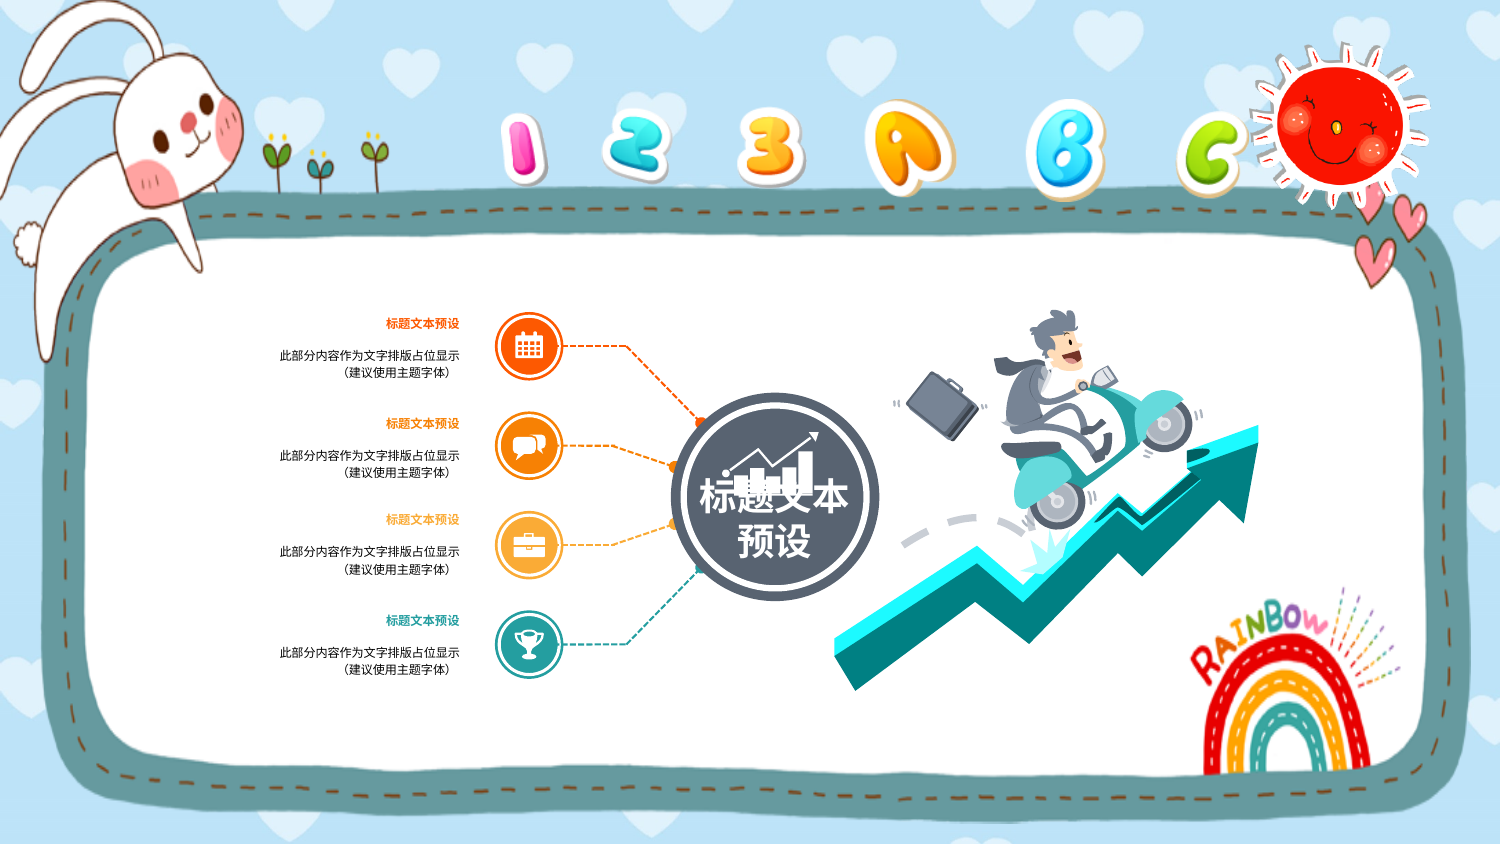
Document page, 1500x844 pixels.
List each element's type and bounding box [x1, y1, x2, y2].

text_box [241, 308, 1259, 692]
picture [0, 0, 1500, 844]
